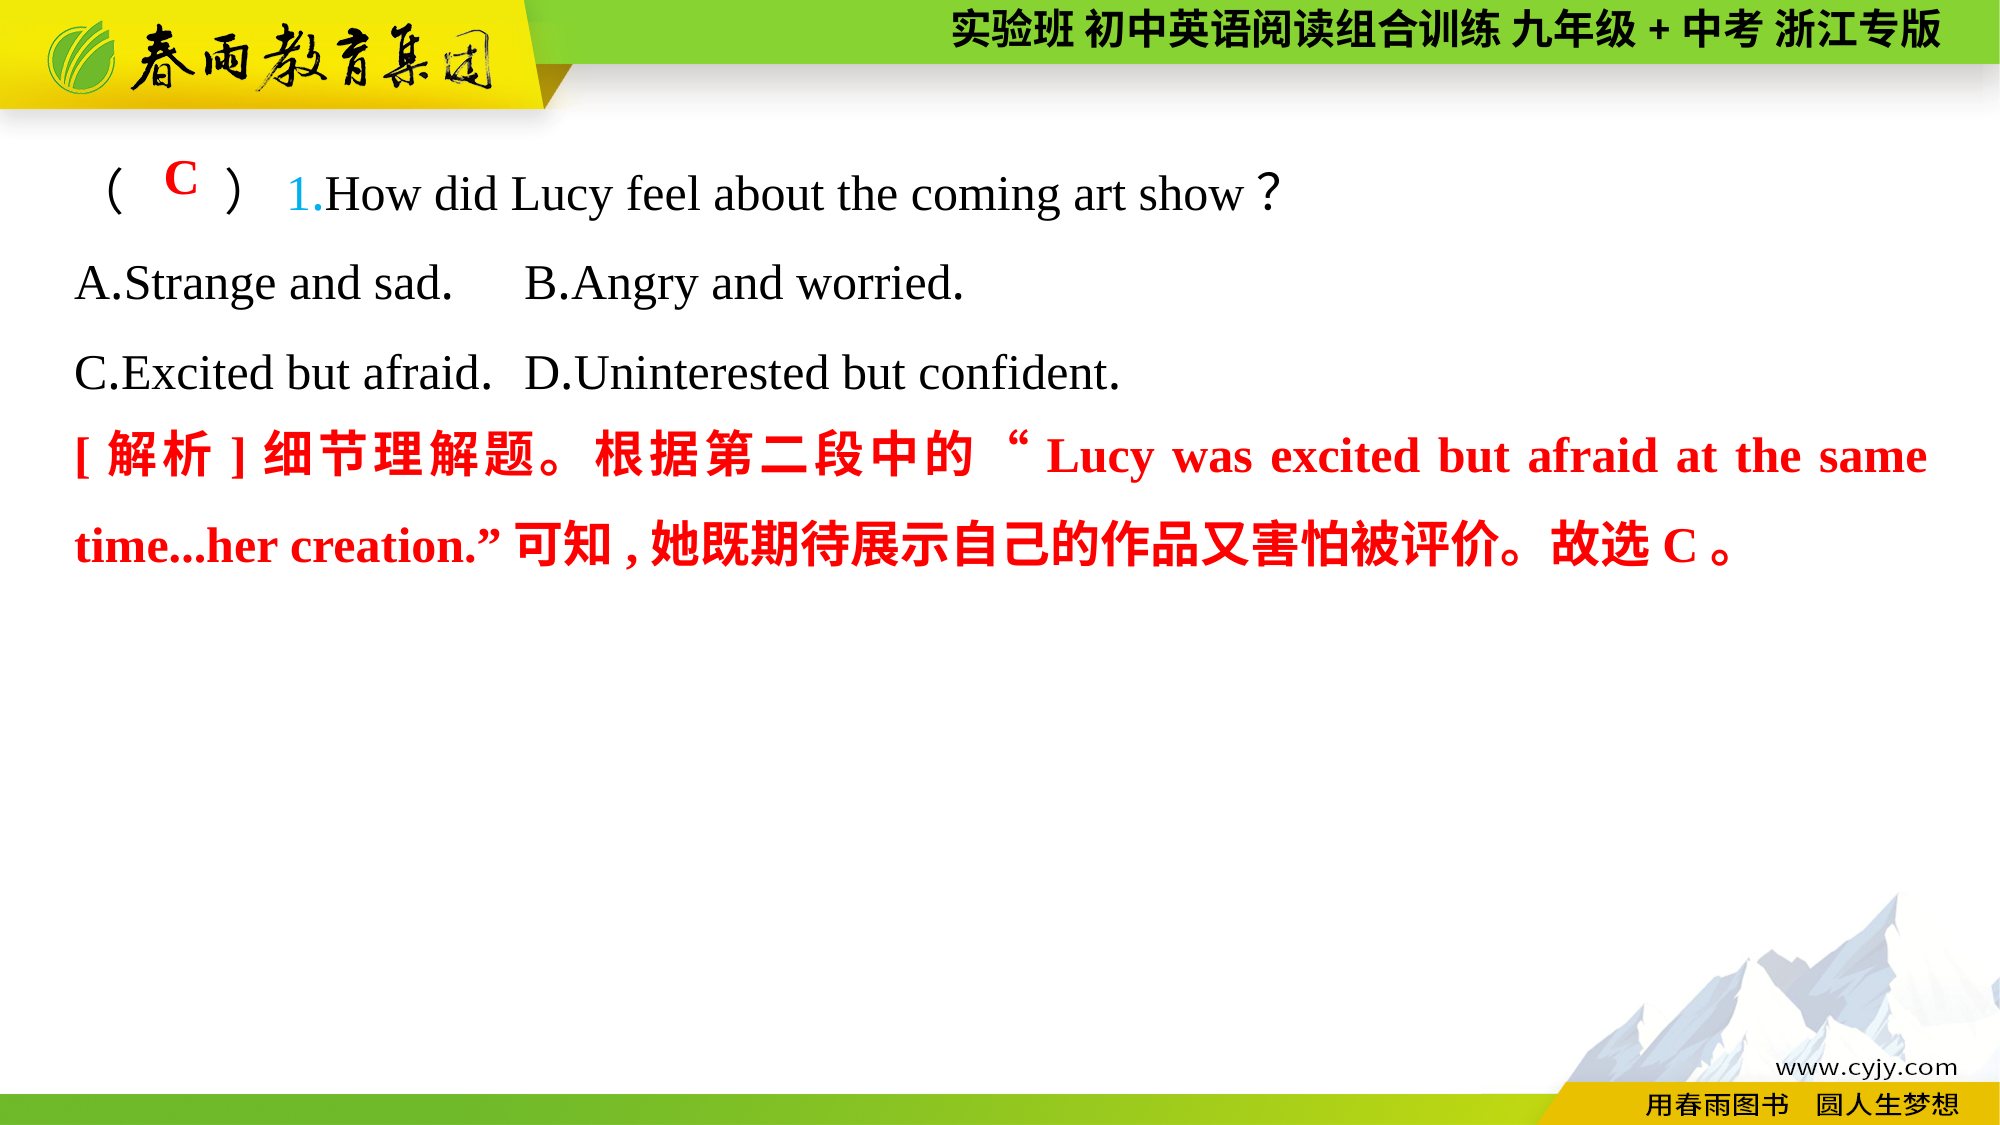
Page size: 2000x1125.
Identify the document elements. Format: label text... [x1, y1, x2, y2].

list （ ）1.How did Lucy feel about the coming art show？ A.Strange and sad. B.Angry and worried. C.Excited but afraid. D.Uninterested but confident. [59, 122, 1944, 385]
text_box C [148, 136, 215, 212]
picture [0, 0, 2000, 1125]
text_box [解析]细节理解题。根据第二段中的“Lucy was excited but afraid at the same time...her creation.”可知,她既期待展示自己的作品又害怕被评价。故选C。 [59, 385, 1944, 581]
